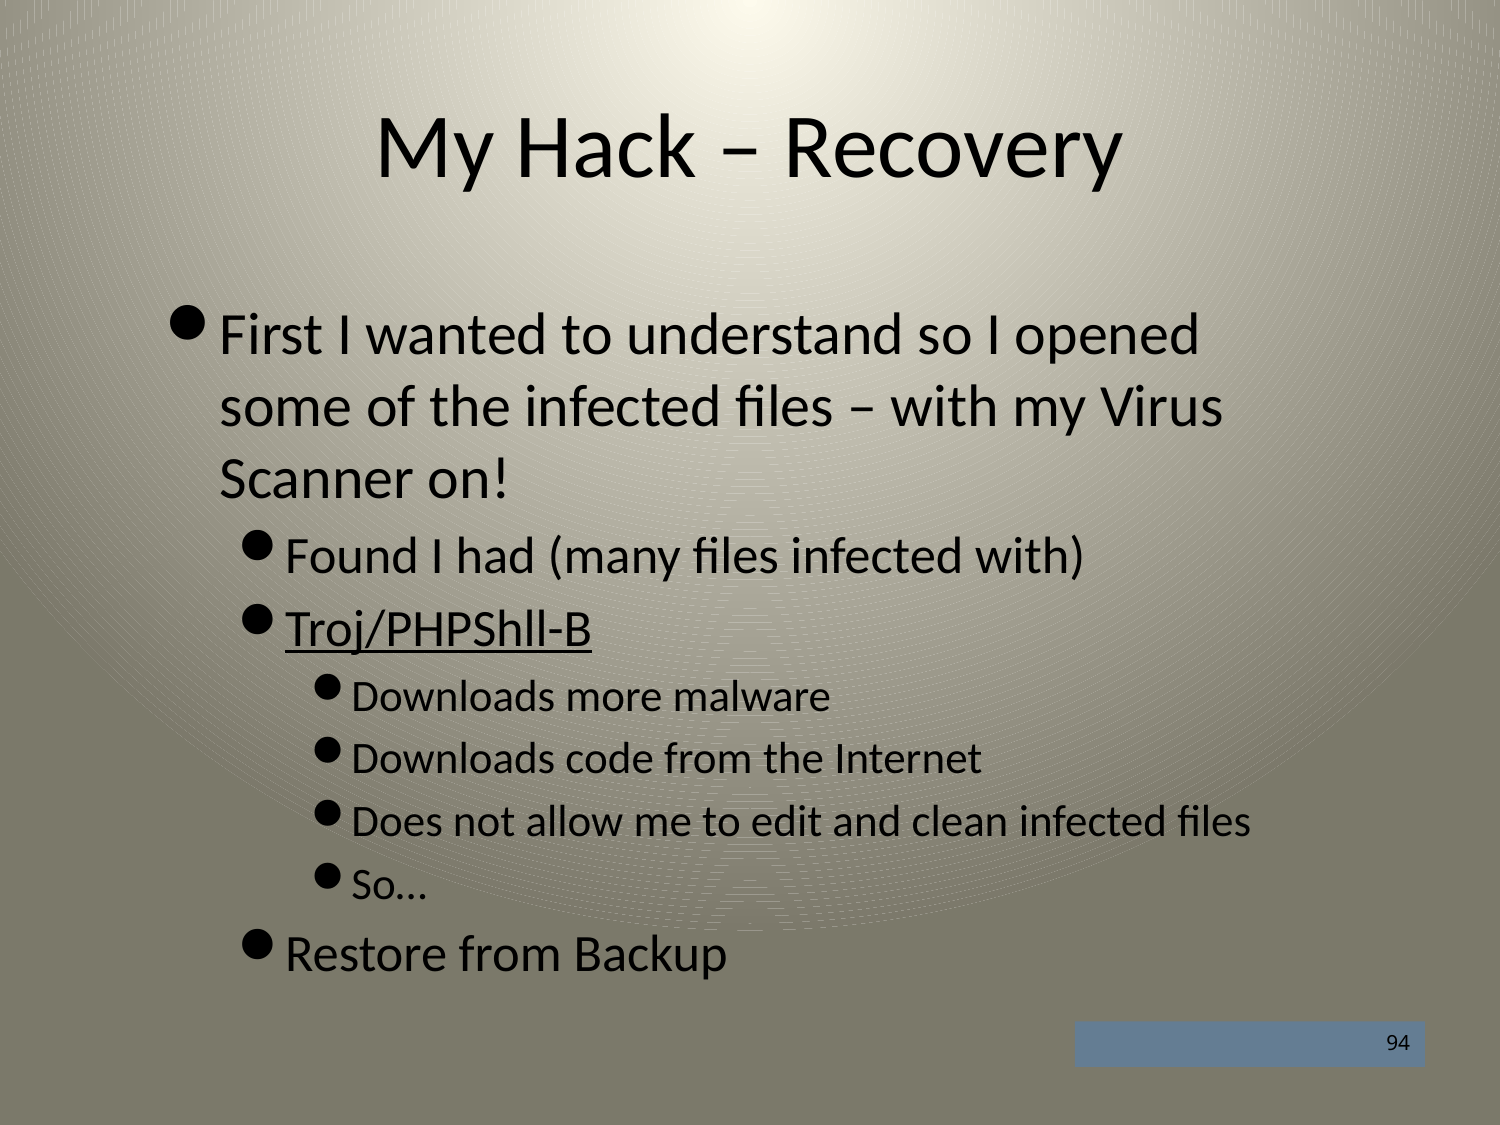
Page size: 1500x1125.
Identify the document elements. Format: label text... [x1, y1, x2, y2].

title My Hack – Recovery [150, 37, 1350, 245]
list First I wanted to understand so I opened some of the infected files – with my Virus Scanner on! Found I had (many files infected with) Troj/PHPShll-B Downloads more malware Downloads code from the Internet Does not allow me to edit and clean infected files So… Restore from Backup [150, 286, 1350, 993]
slide_number 94 [1074, 1021, 1425, 1067]
